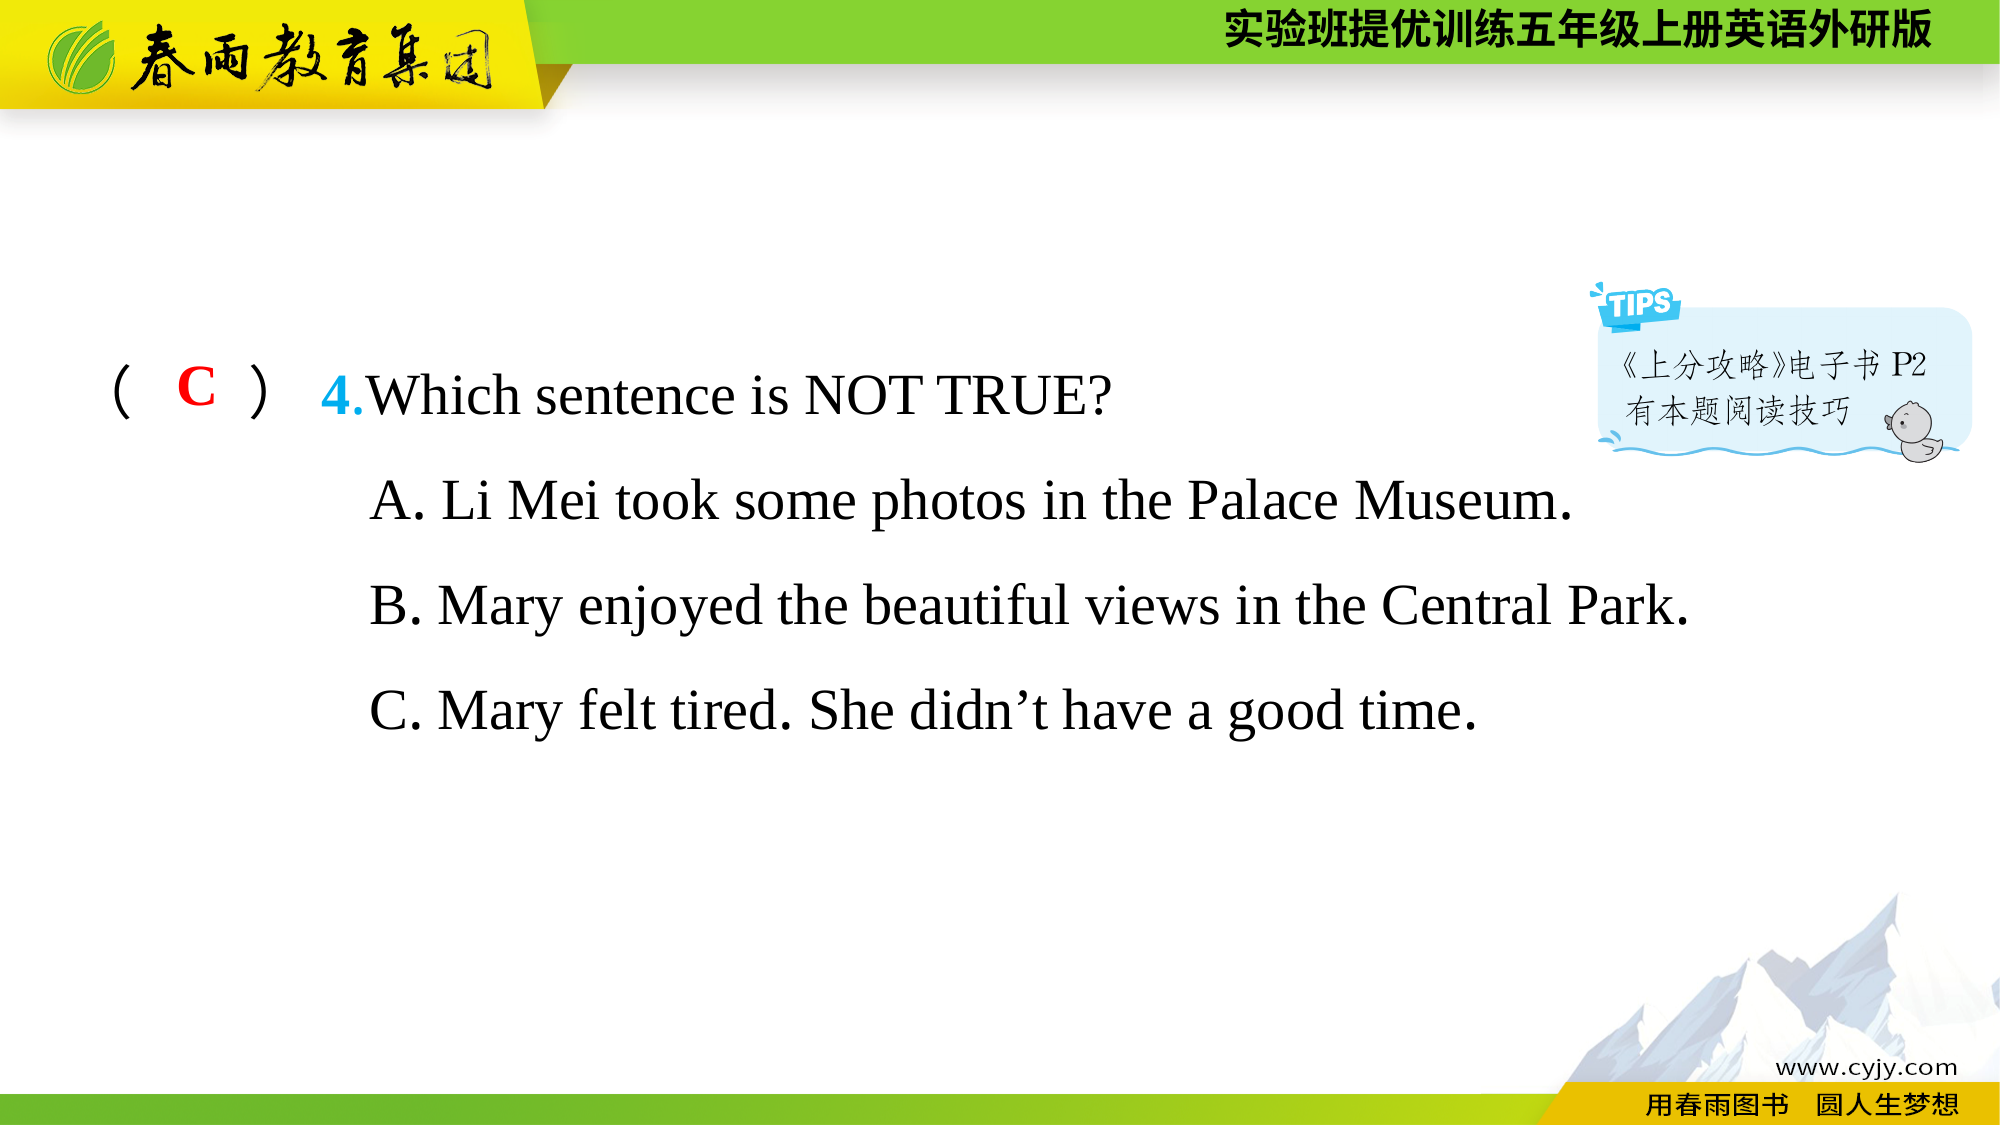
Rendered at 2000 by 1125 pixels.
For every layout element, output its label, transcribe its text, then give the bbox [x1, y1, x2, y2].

picture [0, 0, 2000, 1125]
text_box C [161, 339, 234, 425]
list （ ）4.Which sentence is NOT TRUE? A. Li Mei took some photos in the Palace Museum. B. Mary enjoyed the beautiful views in the Central Park. C. Mary felt tired. She didn’t have a good time. [59, 313, 1944, 740]
